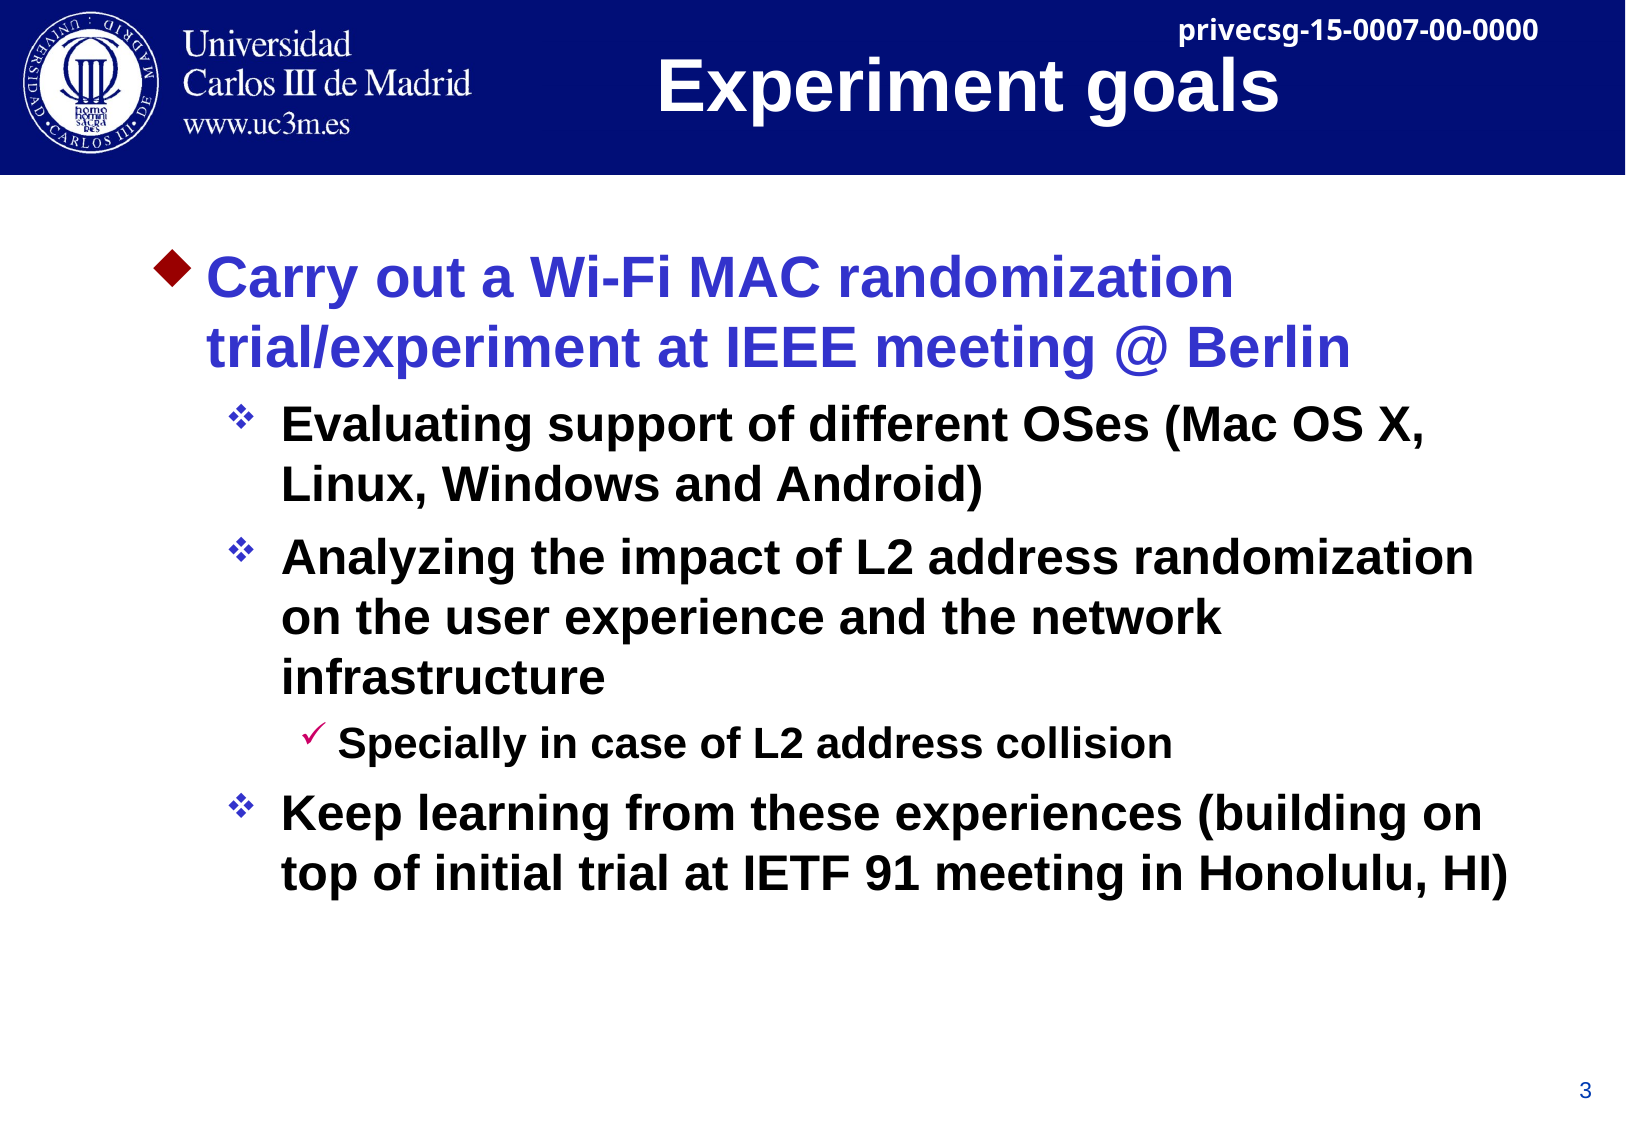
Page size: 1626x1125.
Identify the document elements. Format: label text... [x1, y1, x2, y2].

picture [1287, 27, 1293, 37]
text_box [797, 537, 828, 588]
title Experiment goals [448, 46, 1489, 211]
picture [1184, 27, 1190, 37]
picture [0, 0, 1626, 175]
list Carry out a Wi-Fi MAC randomization trial/experiment at IEEE meeting @ Berlin Evaluating support of different OSes (Mac OS X, Linux, Windows and Android) Analyzing the impact of L2 address randomization on the user experience and the network infrastructure Specially in case of L2 address collision Keep learning from these experiences (building on top of initial trial at IETF 91 meeting in Honolulu, HI) [134, 231, 1542, 1059]
